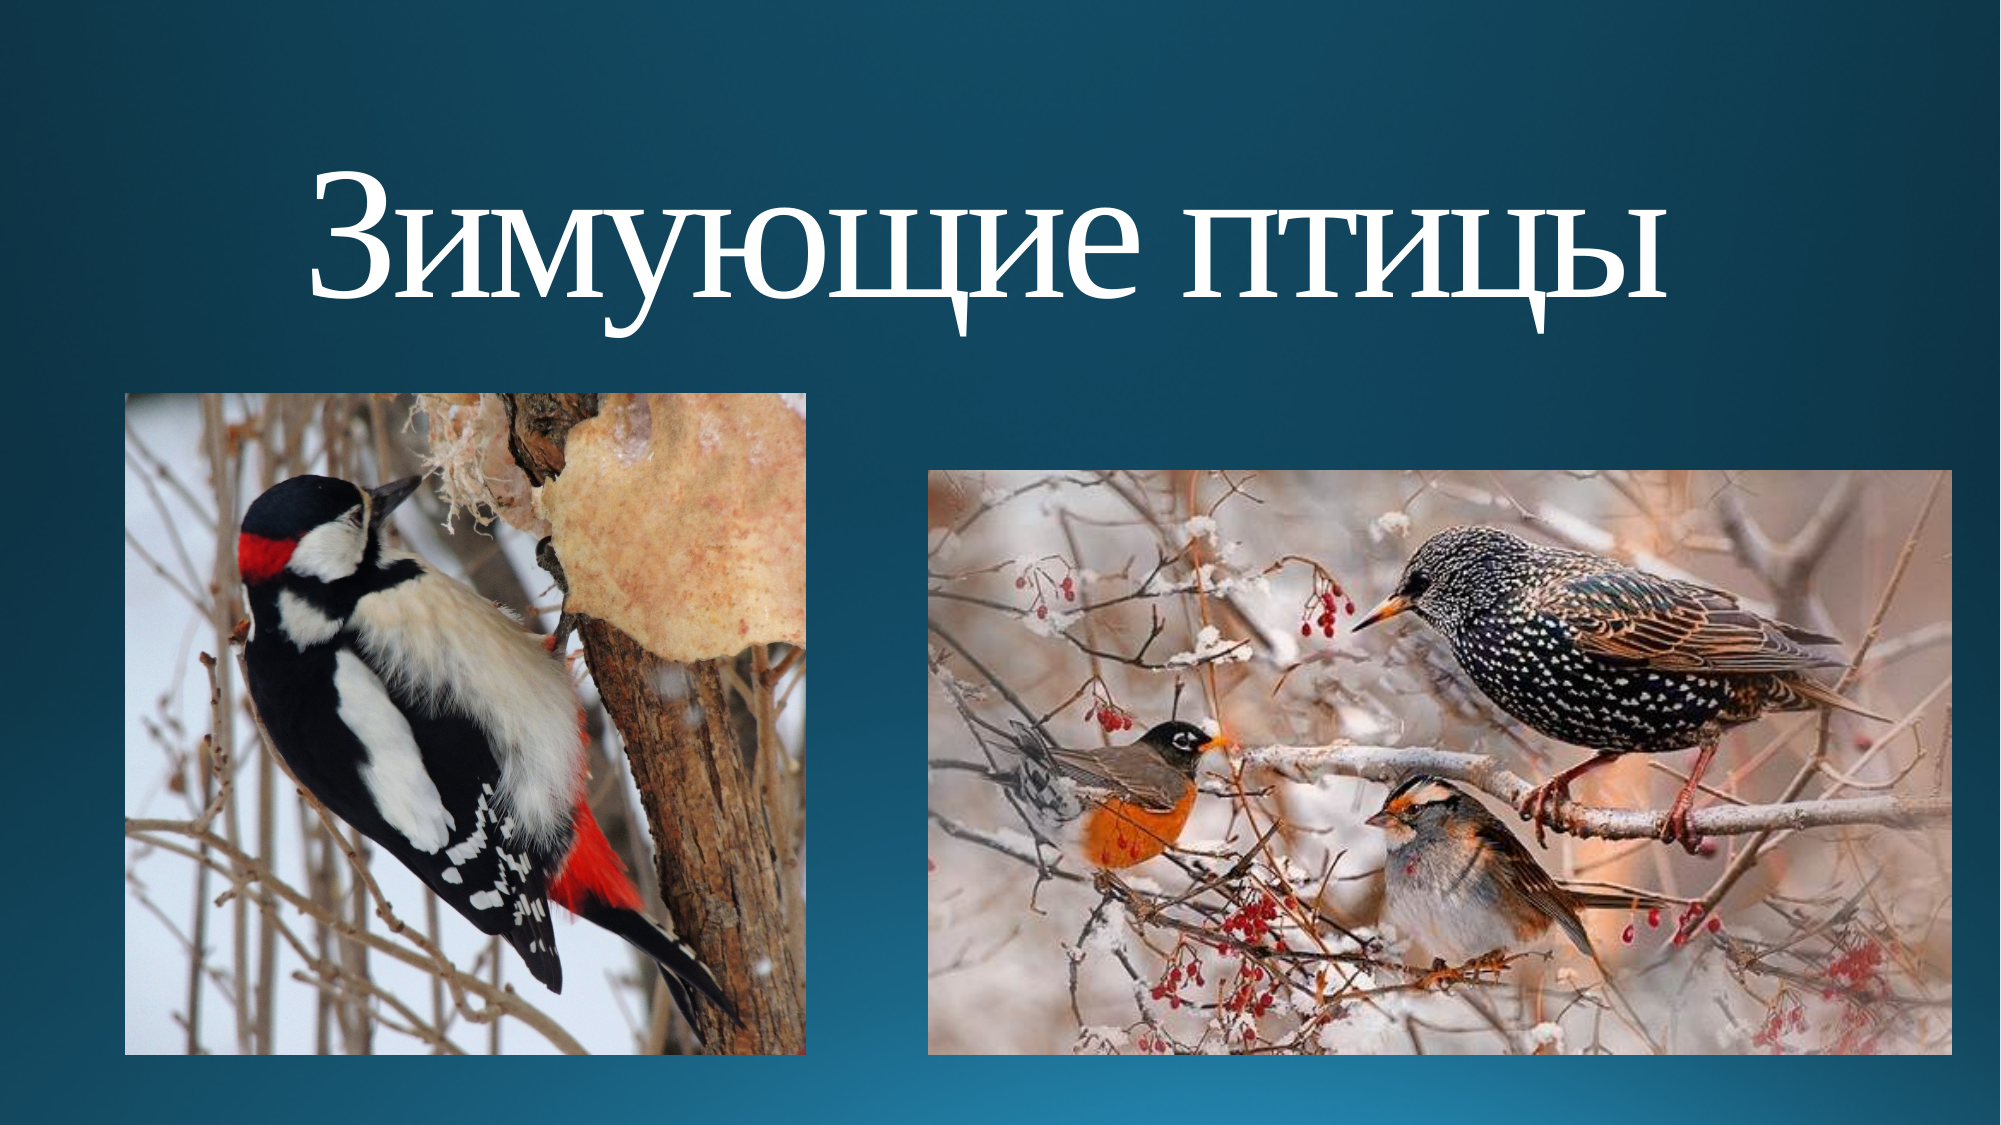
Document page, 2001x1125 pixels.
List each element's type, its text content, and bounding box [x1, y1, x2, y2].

title Зимующие птицы [98, 126, 1706, 534]
picture [0, 0, 2001, 1125]
